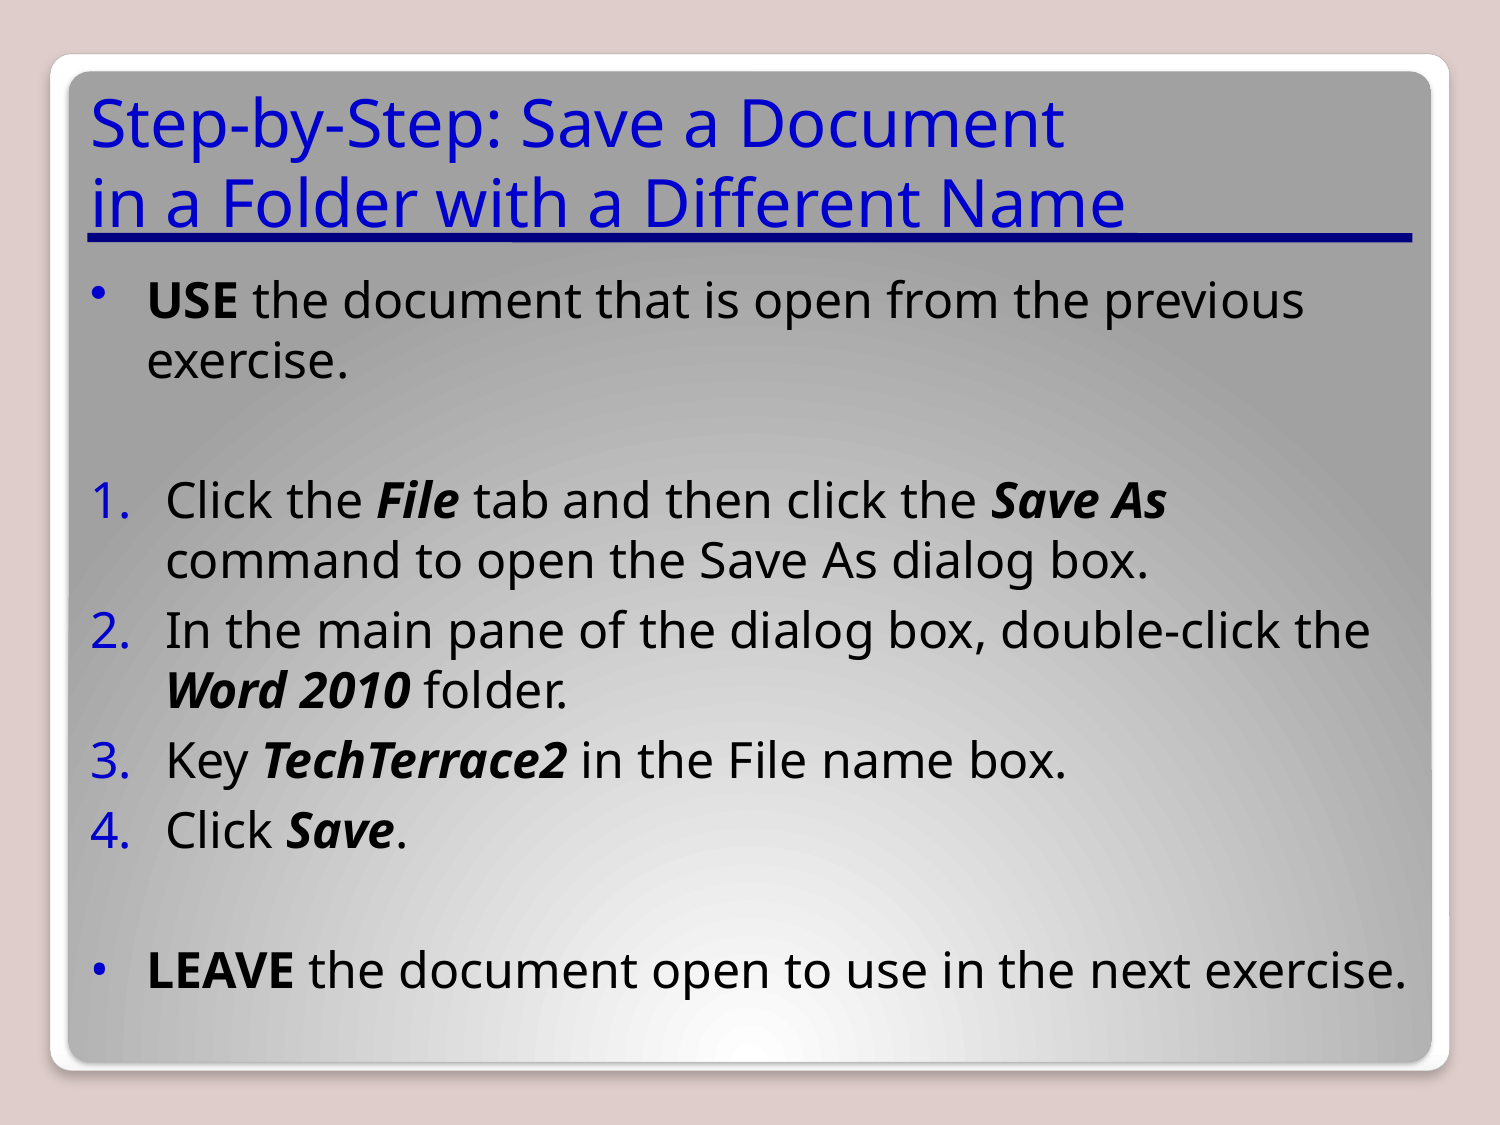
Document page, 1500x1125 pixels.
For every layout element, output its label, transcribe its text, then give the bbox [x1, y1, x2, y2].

list USE the document that is open from the previous exercise. Click the File tab and then click the Save As command to open the Save As dialog box. In the main pane of the dialog box, double-click the Word 2010 folder. Key TechTerrace2 in the File name box. Click Save. LEAVE the document open to use in the next exercise. [74, 260, 1426, 1087]
title Step-by-Step: Save a Document in a Folder with a Different Name [74, 98, 1426, 249]
